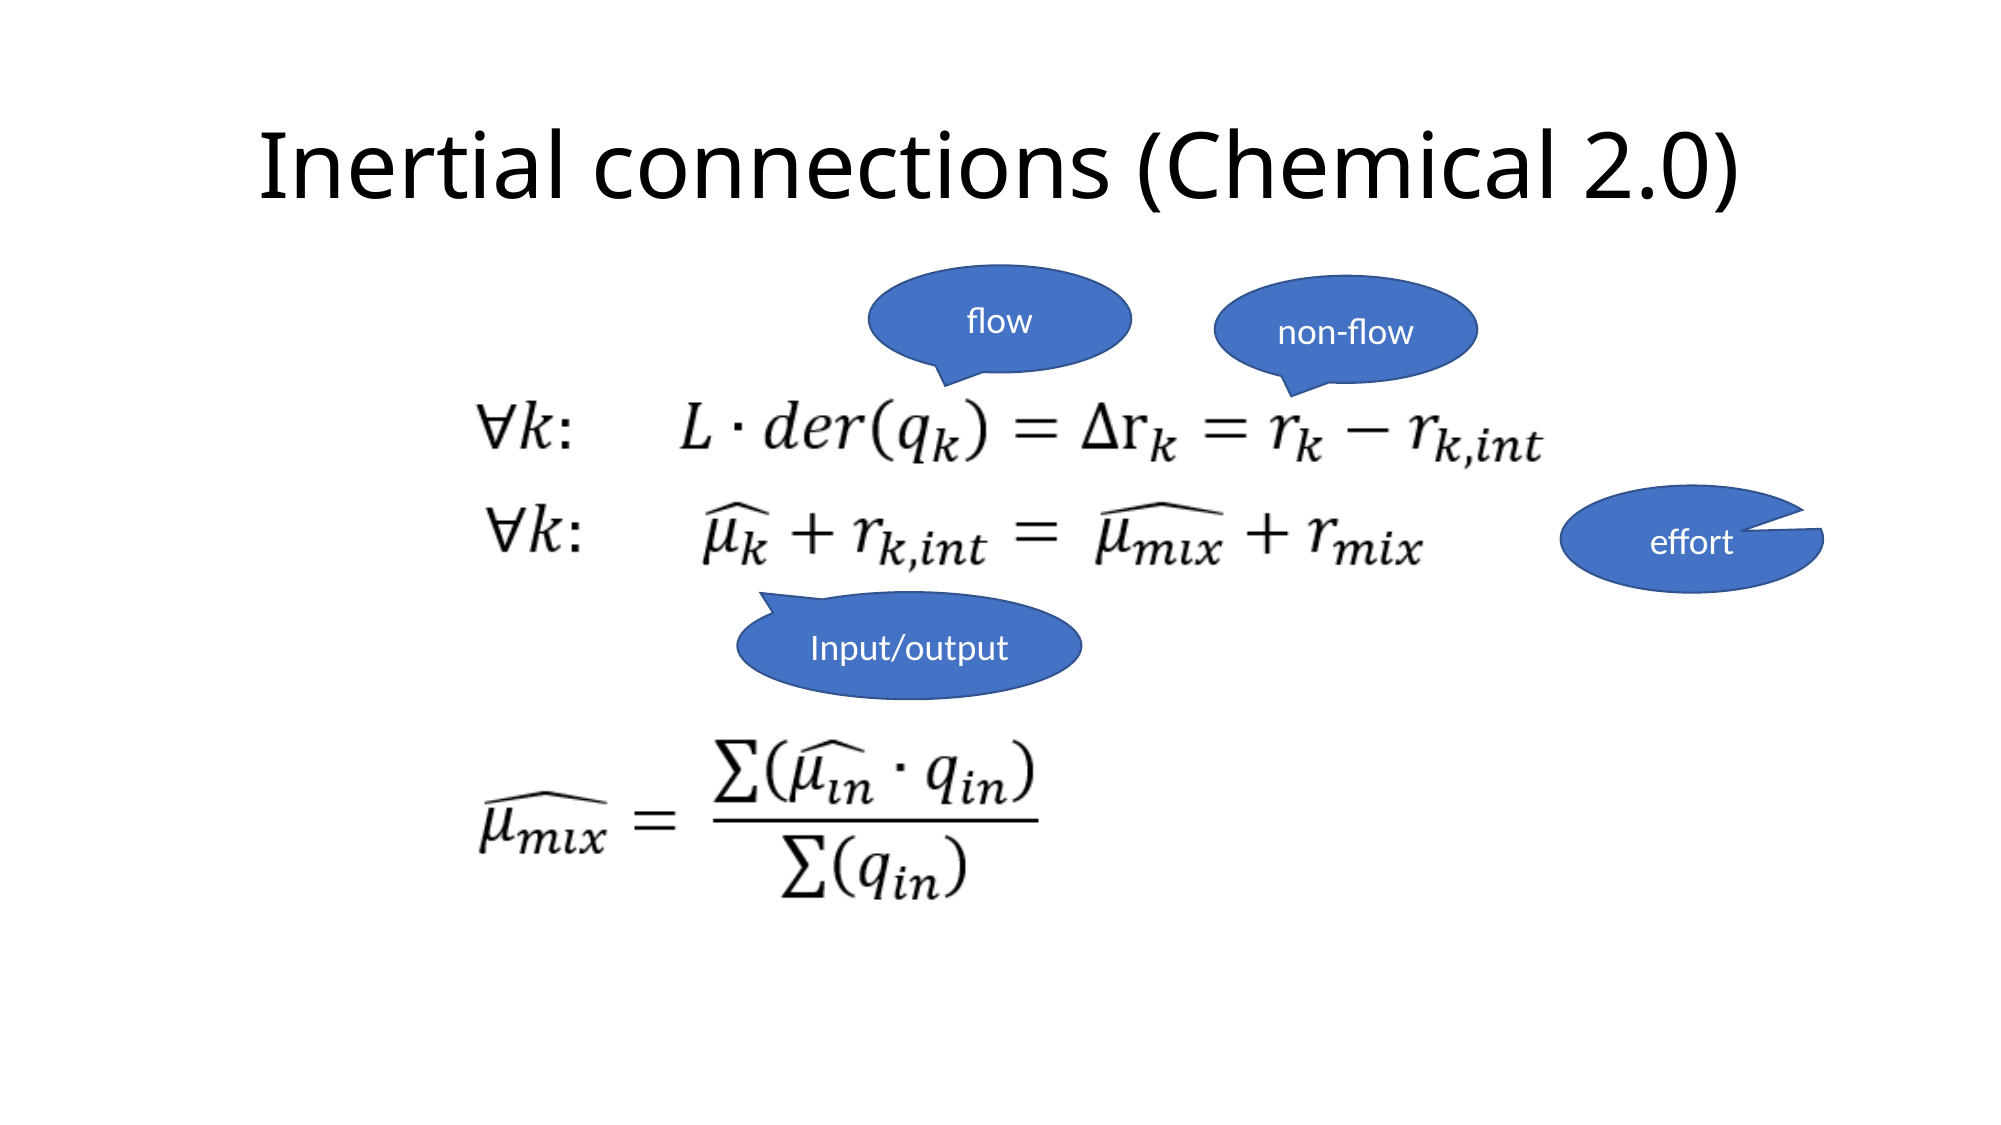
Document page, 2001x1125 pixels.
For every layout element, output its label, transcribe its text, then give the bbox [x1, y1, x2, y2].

text_box flow [867, 264, 1133, 355]
title Inertial connections (Chemical 2.0) [137, 59, 1863, 278]
text_box effort [1559, 484, 1825, 594]
text_box non-flow [1213, 274, 1479, 355]
text_box Input/output [736, 626, 1083, 698]
picture [432, 355, 1561, 486]
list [466, 497, 1524, 626]
picture [454, 698, 1101, 933]
